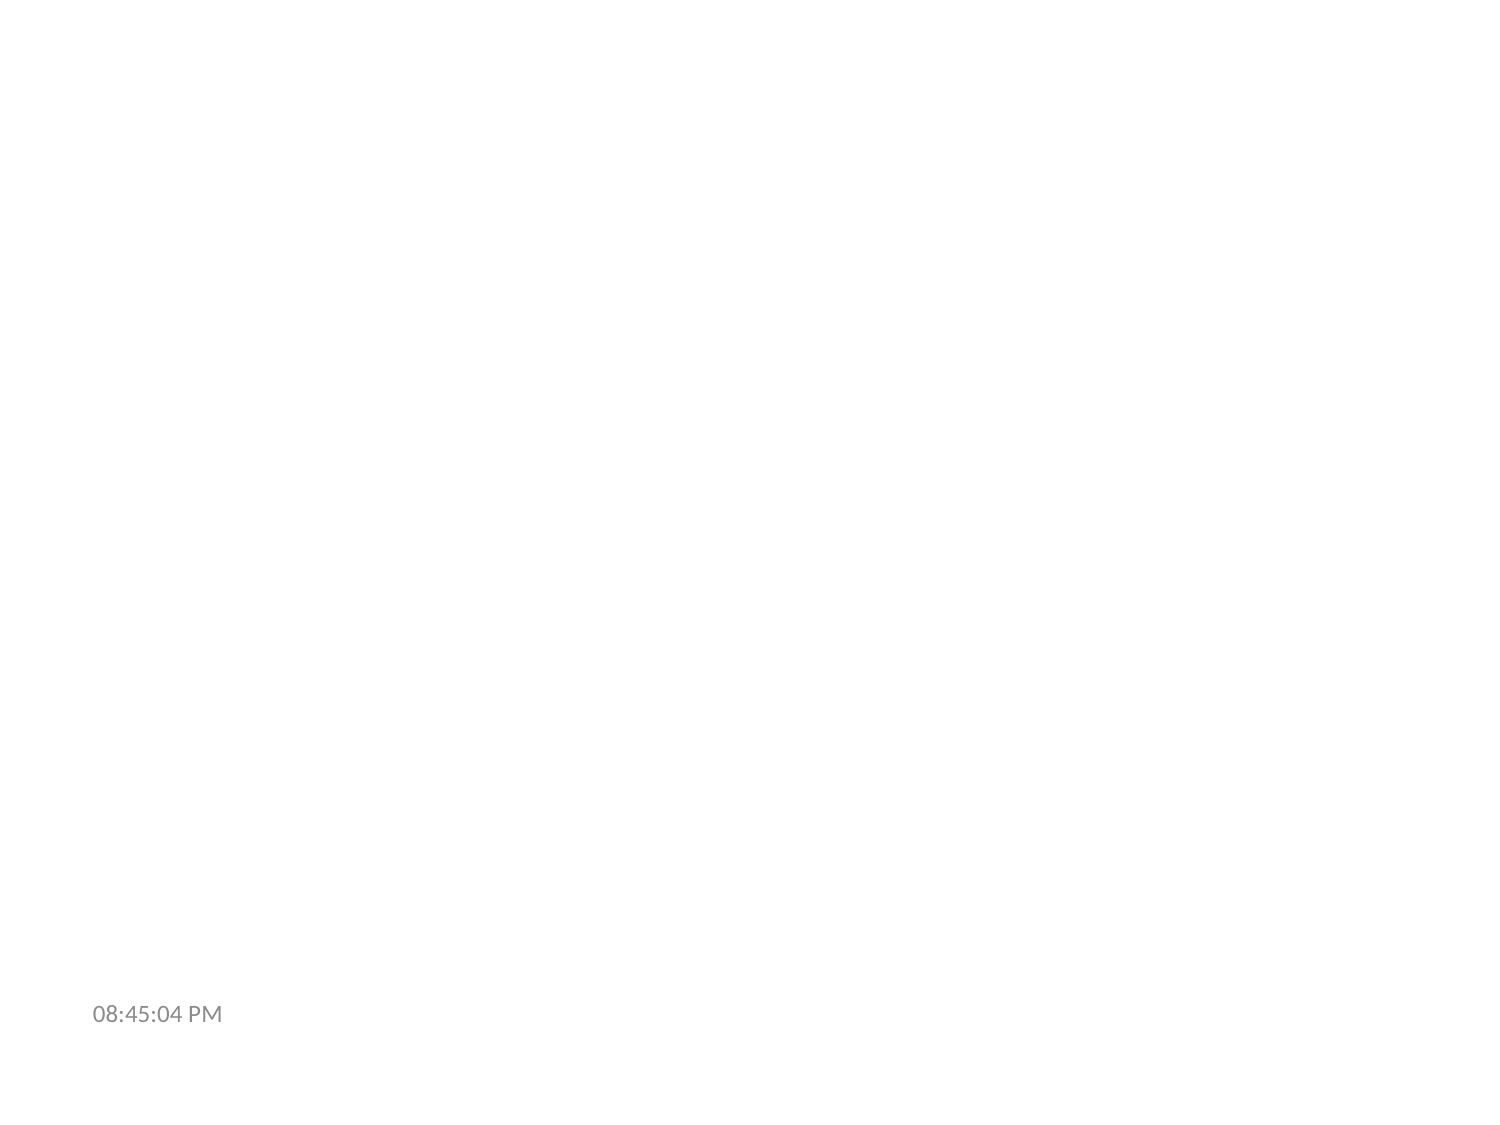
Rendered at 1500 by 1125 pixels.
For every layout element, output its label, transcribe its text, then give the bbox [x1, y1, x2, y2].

text_box 3:35:09 PM [77, 982, 428, 1043]
